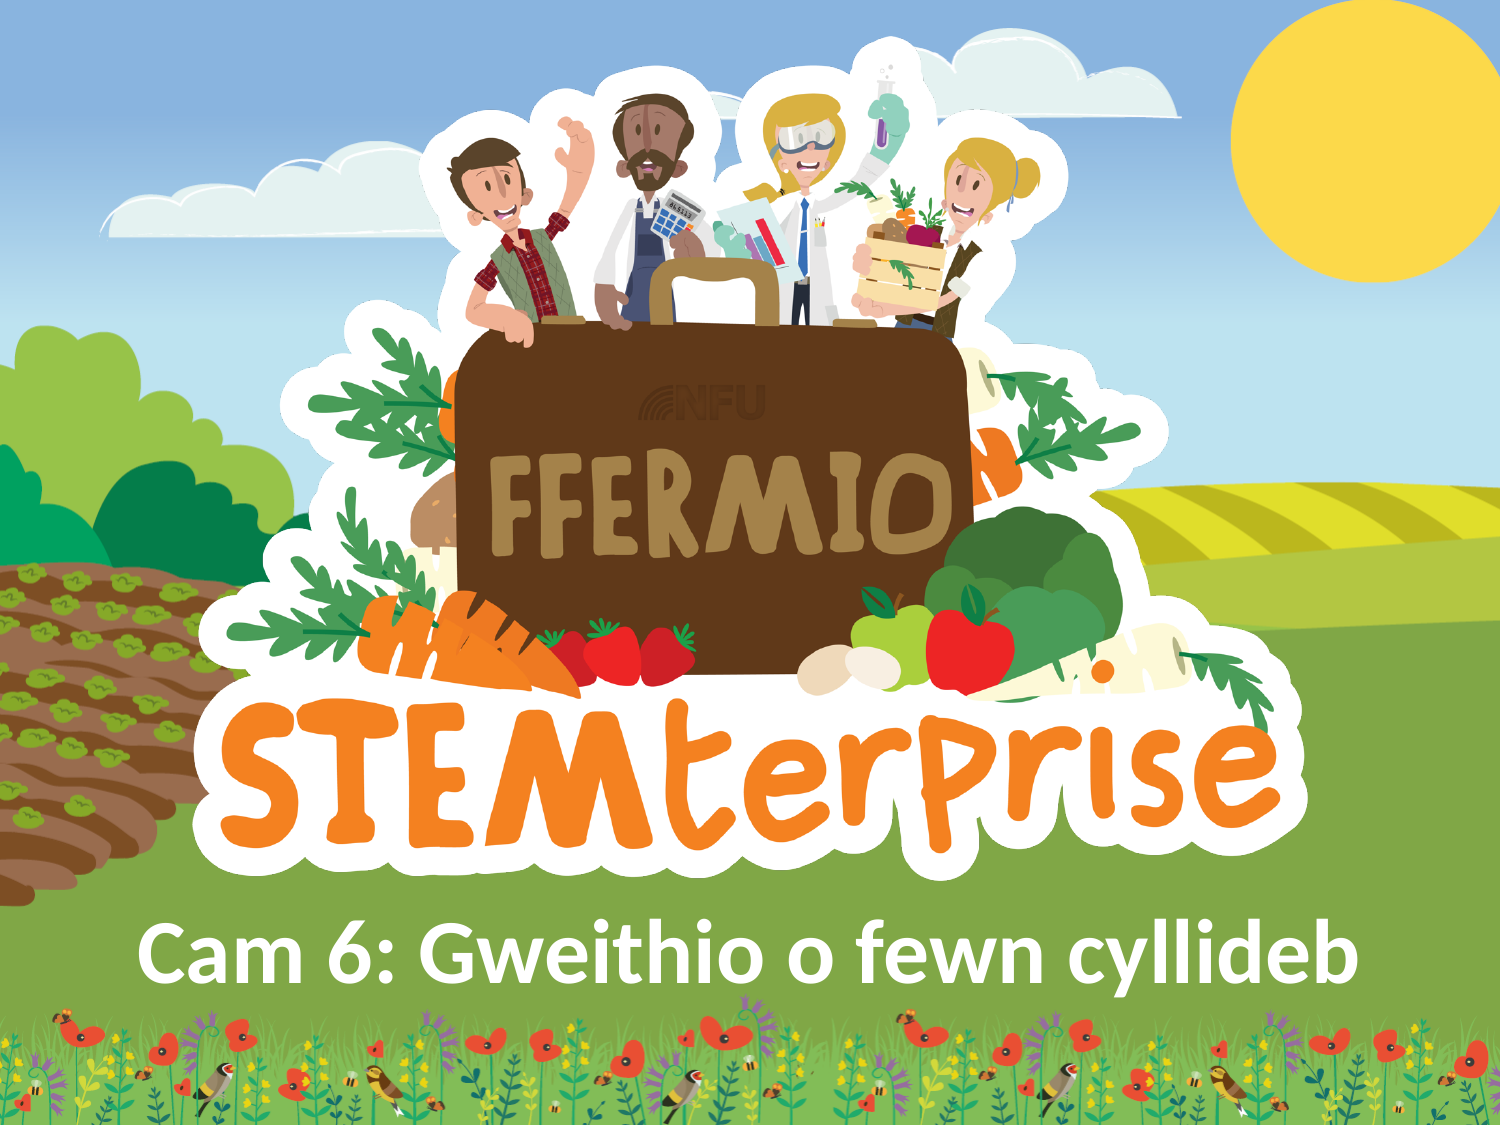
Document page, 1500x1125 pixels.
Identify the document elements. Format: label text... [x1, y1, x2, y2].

title Cam 6: Gweithio o fewn cyllideb [41, 857, 1459, 1035]
picture [0, 0, 1500, 1125]
